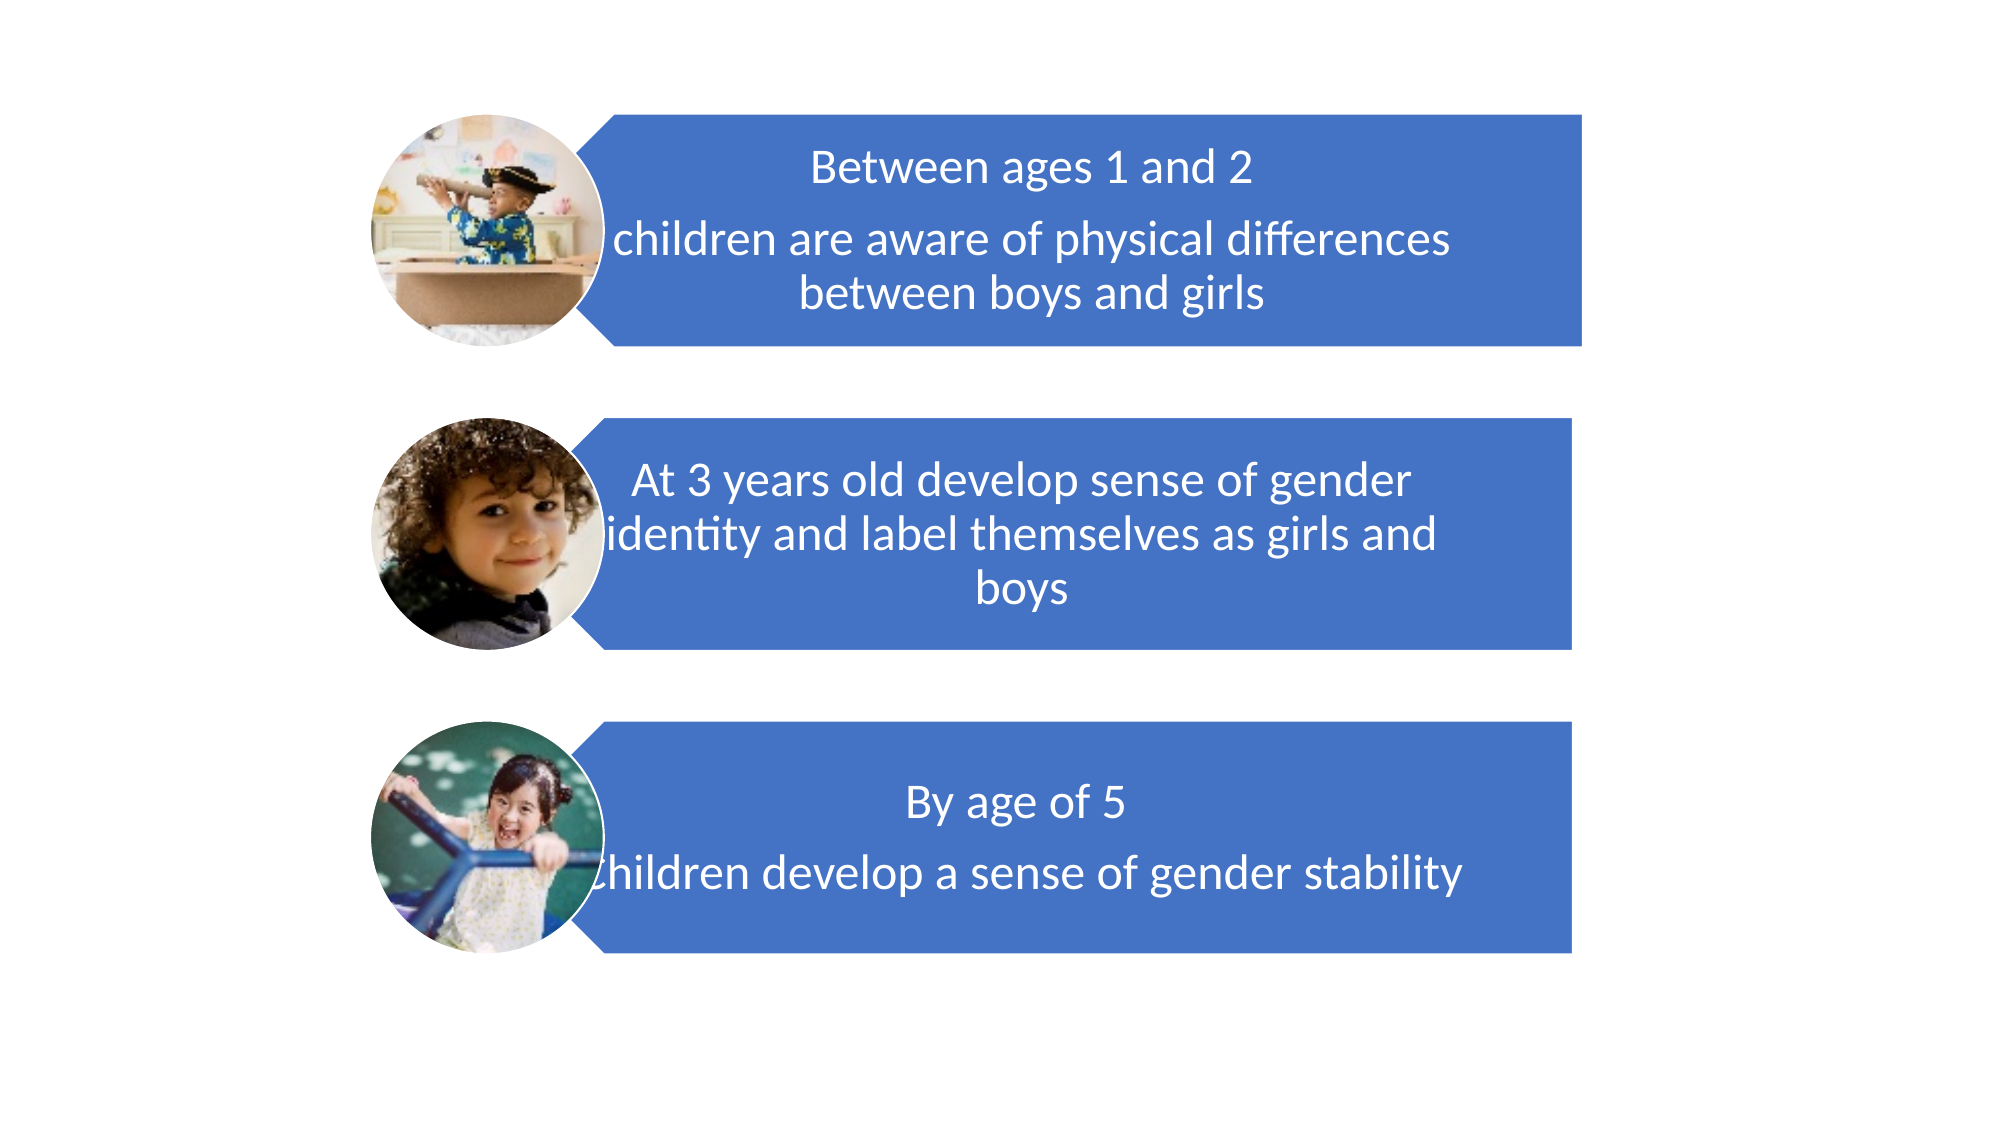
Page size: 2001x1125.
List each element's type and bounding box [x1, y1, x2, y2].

text_box [154, 113, 1788, 955]
